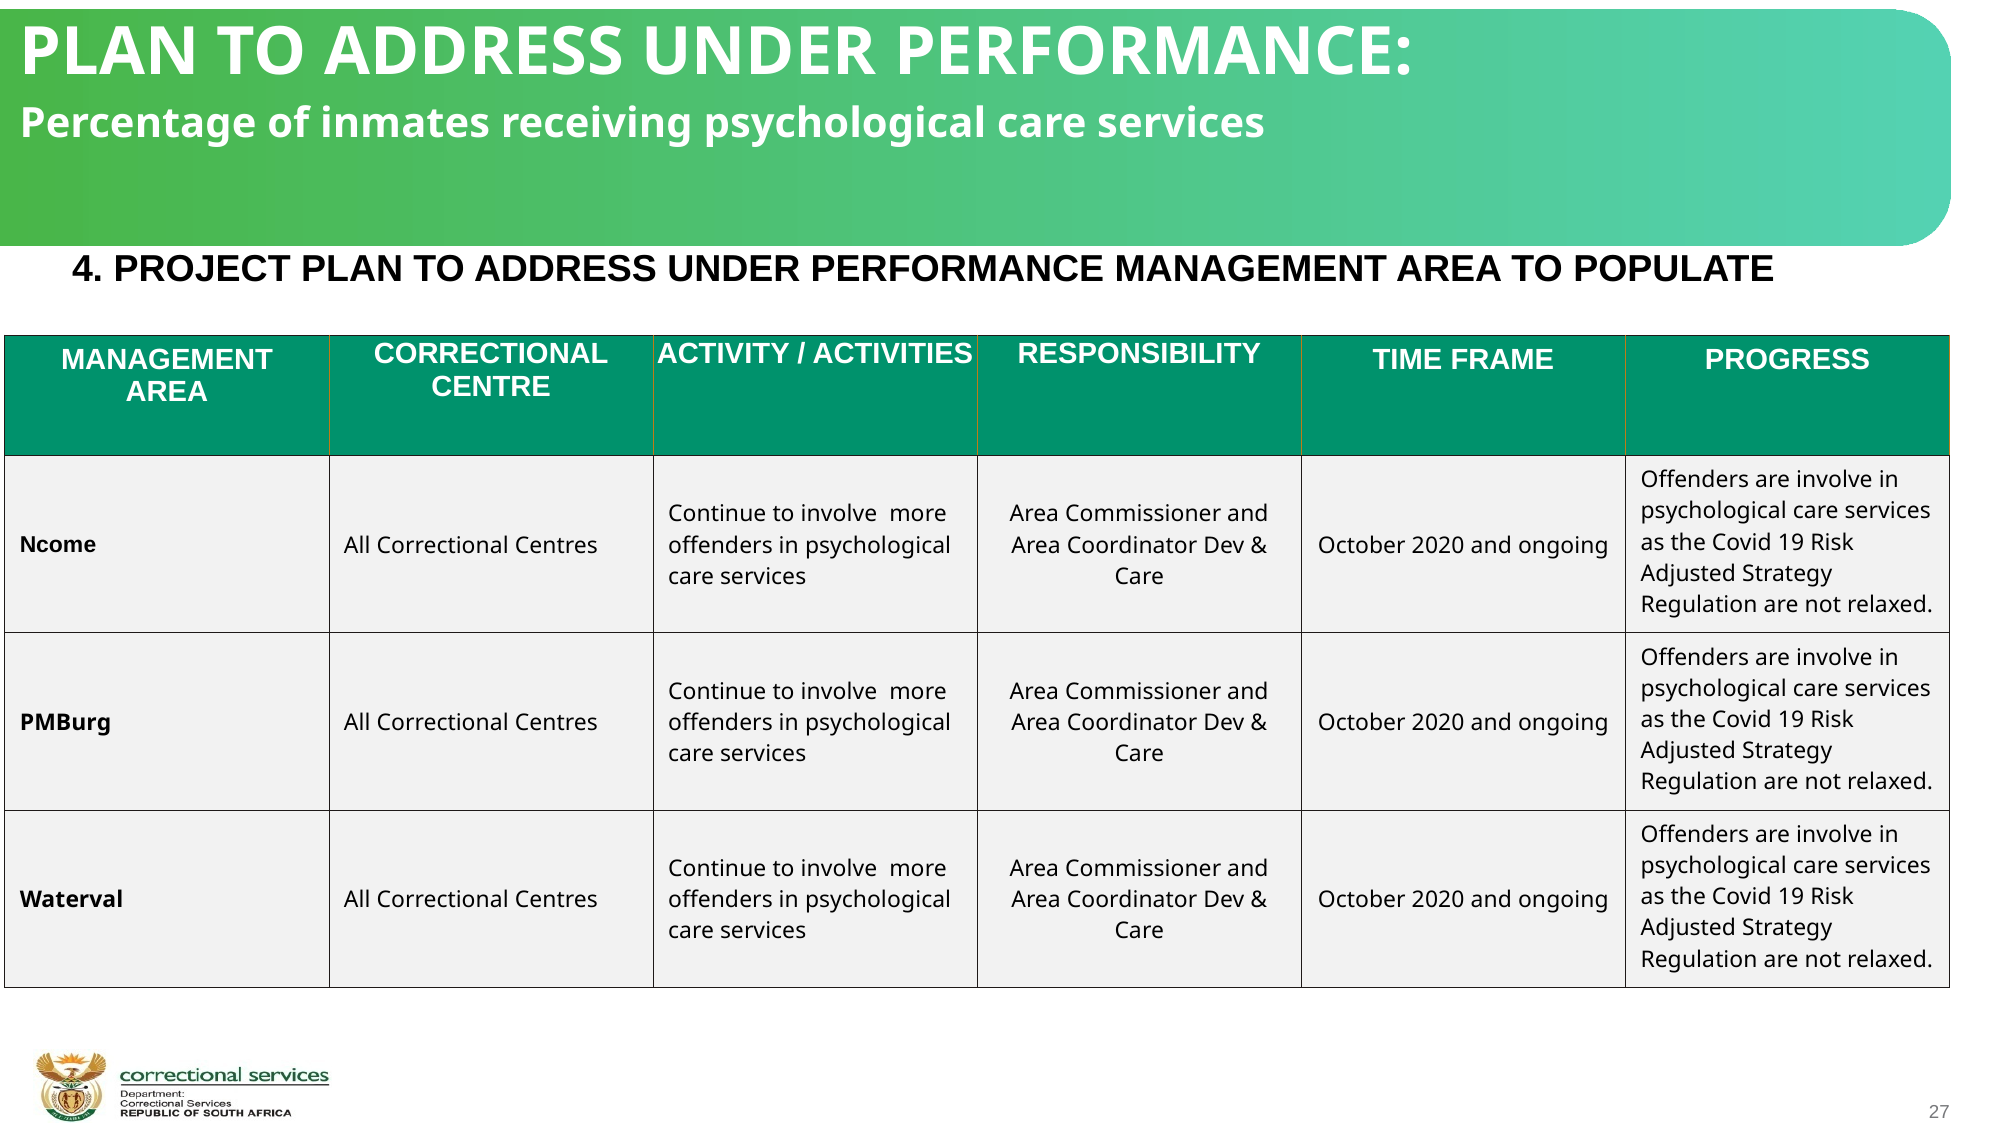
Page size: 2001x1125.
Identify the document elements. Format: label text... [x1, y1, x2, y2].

table_header TIME FRAME [1302, 336, 1625, 455]
text_box PLAN TO ADDRESS UNDER PERFORMANCE: Percentage of inmates receiving psychological care services [4, 9, 1803, 96]
table_cell Offenders are involve in psychological care services as the Covid 19 Risk Adjusted Strategy Regulation are not relaxed. [1626, 633, 1949, 810]
table_cell October 2020 and ongoing [1302, 456, 1625, 632]
table_cell October 2020 and ongoing [1302, 633, 1625, 810]
table_header CORRECTIONAL CENTRE [330, 336, 653, 455]
table_cell Waterval [5, 811, 329, 987]
text_box 4. PROJECT PLAN TO ADDRESS UNDER PERFORMANCE MANAGEMENT AREA TO POPULATE [4, 236, 1925, 296]
table_cell Continue to involve more offenders in psychological care services [654, 633, 977, 810]
table_cell All Correctional Centres [330, 633, 653, 810]
table_cell Offenders are involve in psychological care services as the Covid 19 Risk Adjusted Strategy Regulation are not relaxed. [1626, 811, 1949, 987]
table_cell Offenders are involve in psychological care services as the Covid 19 Risk Adjusted Strategy Regulation are not relaxed. [1626, 456, 1949, 632]
table_cell Ncome [5, 456, 329, 632]
table_header MANAGEMENT AREA [5, 336, 329, 455]
table_header RESPONSIBILITY [978, 336, 1301, 455]
table_cell Continue to involve more offenders in psychological care services [654, 456, 977, 632]
table_cell October 2020 and ongoing [1302, 811, 1625, 987]
picture [33, 1049, 332, 1123]
table_cell All Correctional Centres [330, 811, 653, 987]
table_header PROGRESS [1626, 336, 1949, 455]
table_header ACTIVITY / ACTIVITIES [654, 336, 977, 455]
text_box [0, 9, 1951, 246]
table_cell Area Commissioner and Area Coordinator Dev & Care [978, 811, 1301, 987]
table_cell Area Commissioner and Area Coordinator Dev & Care [978, 633, 1301, 810]
table_cell All Correctional Centres [330, 456, 653, 632]
table_cell Area Commissioner and Area Coordinator Dev & Care [978, 456, 1301, 632]
table_cell Continue to involve more offenders in psychological care services [654, 811, 977, 987]
table_cell PMBurg [5, 633, 329, 810]
